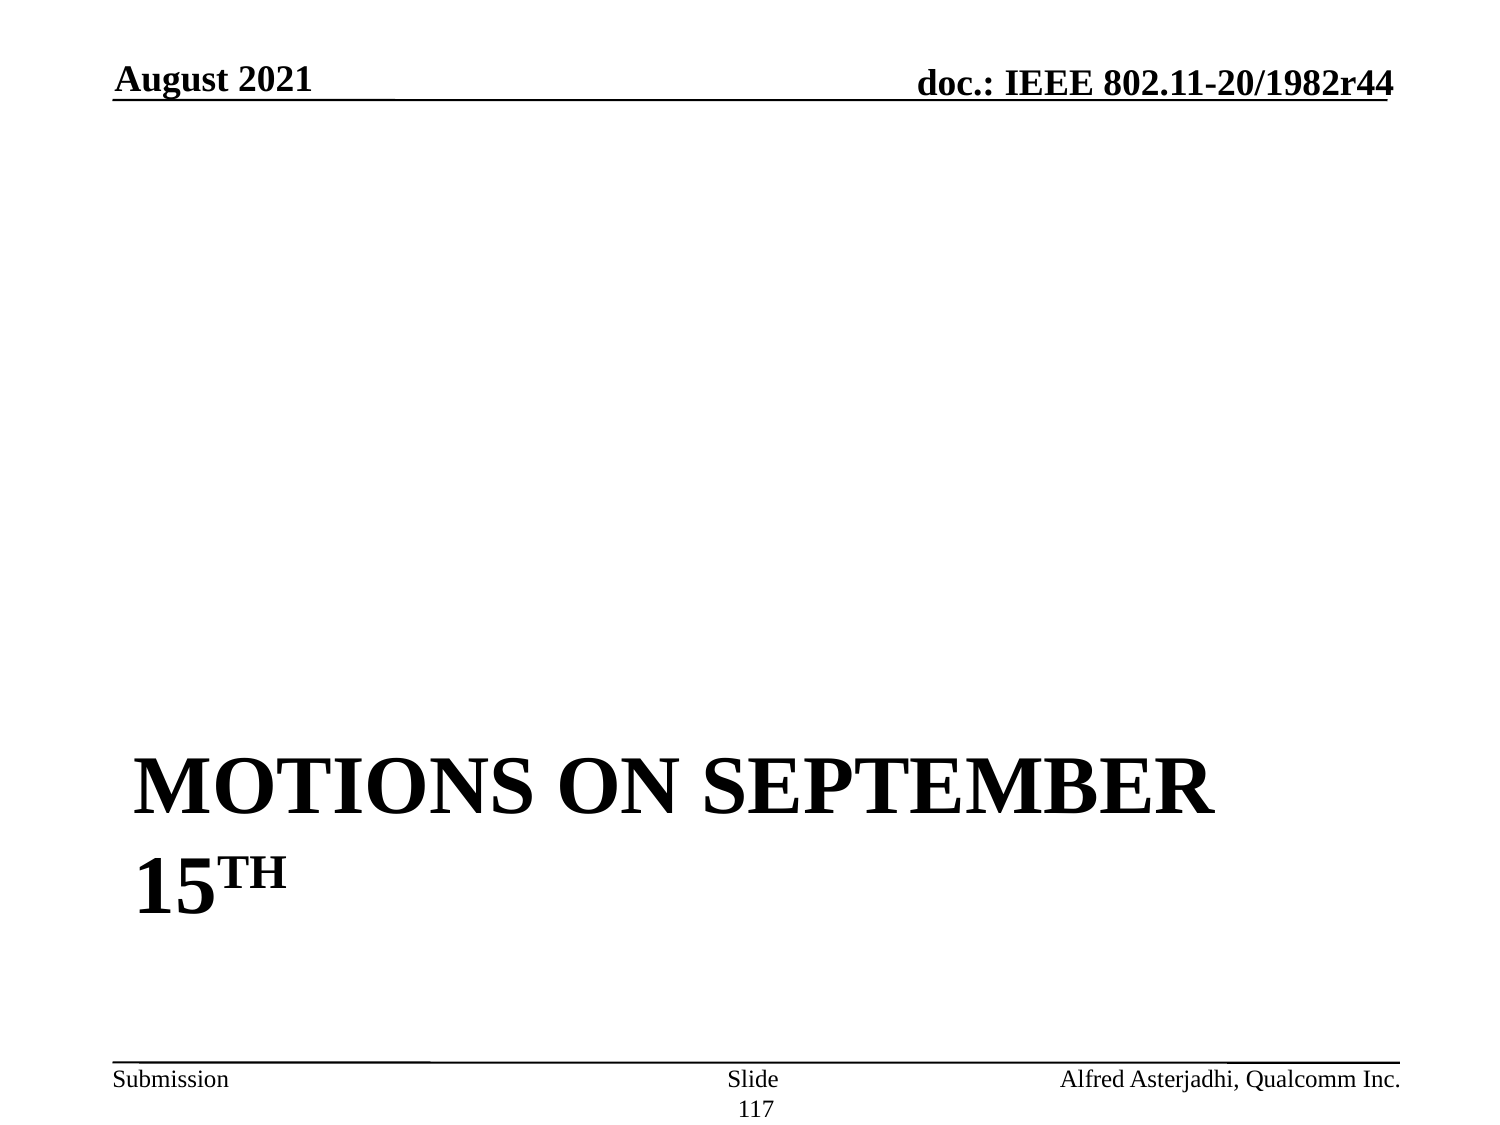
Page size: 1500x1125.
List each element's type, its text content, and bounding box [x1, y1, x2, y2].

footer Alfred Asterjadhi, Qualcomm Inc. [878, 1061, 1402, 1093]
slide_number Slide 117 [712, 1061, 800, 1123]
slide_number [114, 54, 423, 100]
title Motions on September 15th [118, 722, 1394, 947]
